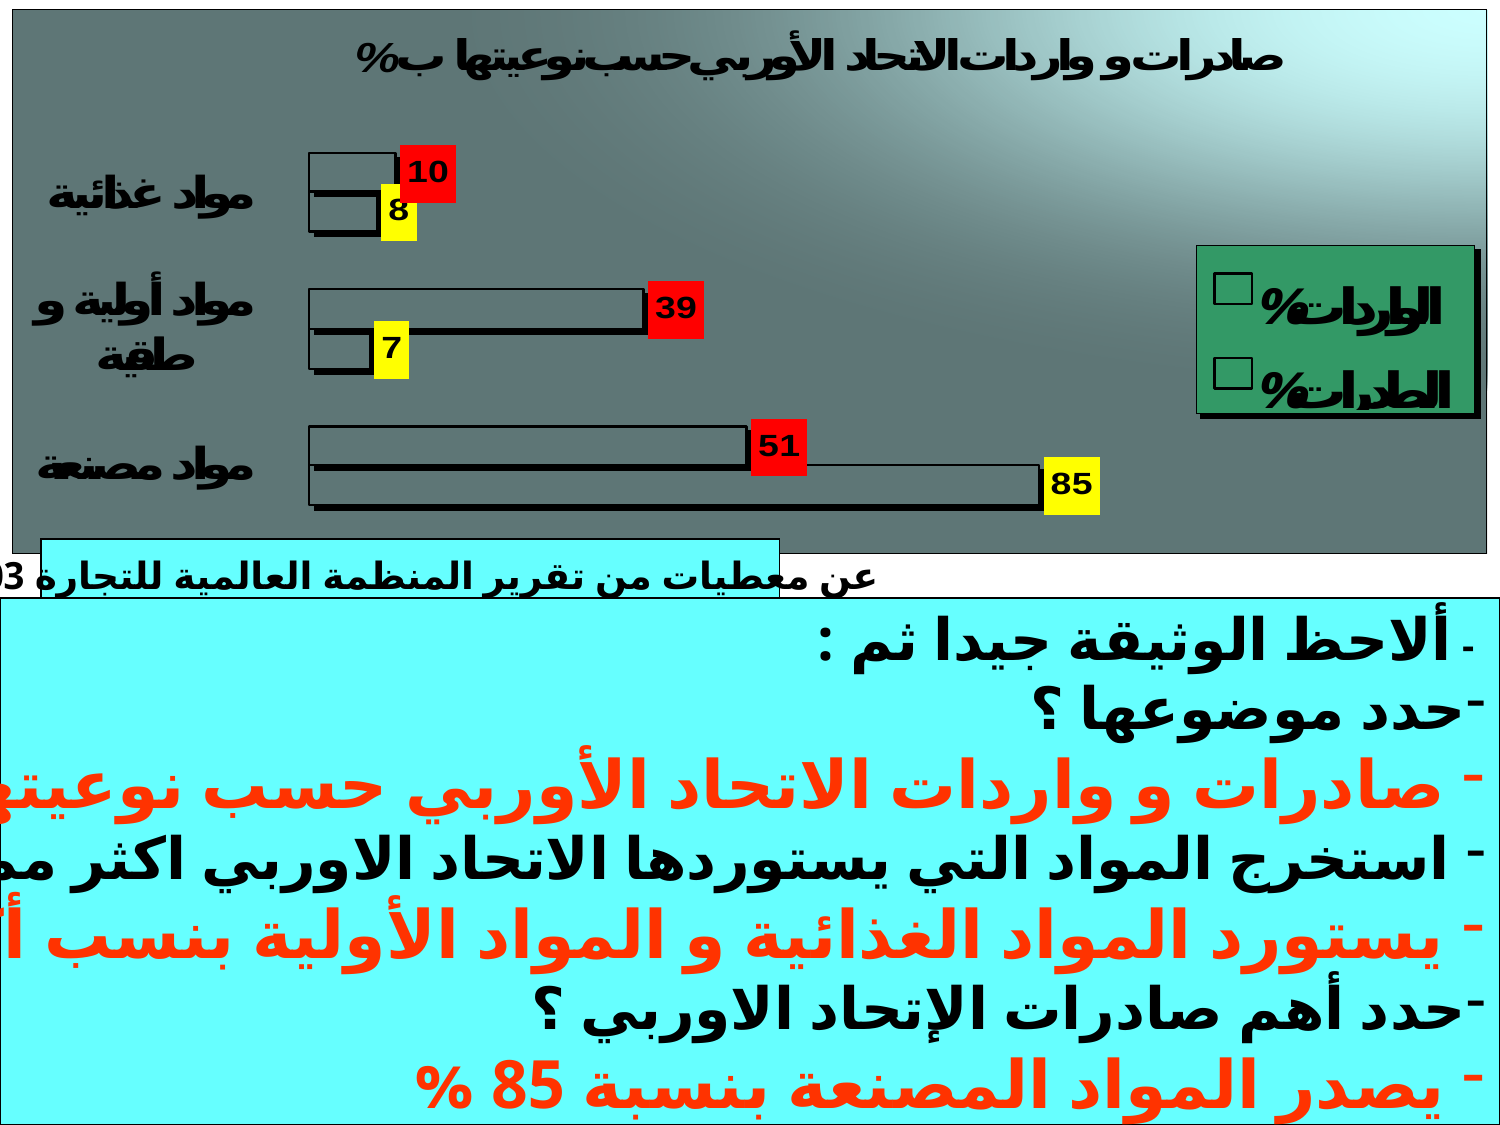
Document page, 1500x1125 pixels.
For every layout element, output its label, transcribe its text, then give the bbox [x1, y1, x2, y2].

text_box - ألاحظ الوثيقة جيدا ثم : حدد موضوعها ؟ صادرات و واردات الاتحاد الأوربي حسب نوعيتها استخرج المواد التي يستوردها الاتحاد الاوربي اكثر مما يصدرها ؟ يستورد المواد الغذائية و المواد الأولية بنسب أكبر مما يصدره حدد أهم صادرات الإتحاد الاوربي ؟ يصدر المواد المصنعة بنسبة 85 % [0, 597, 1500, 1125]
text_box عن معطيات من تقرير المنظمة العالمية للتجارة 2003 [41, 572, 780, 597]
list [0, 0, 1500, 563]
